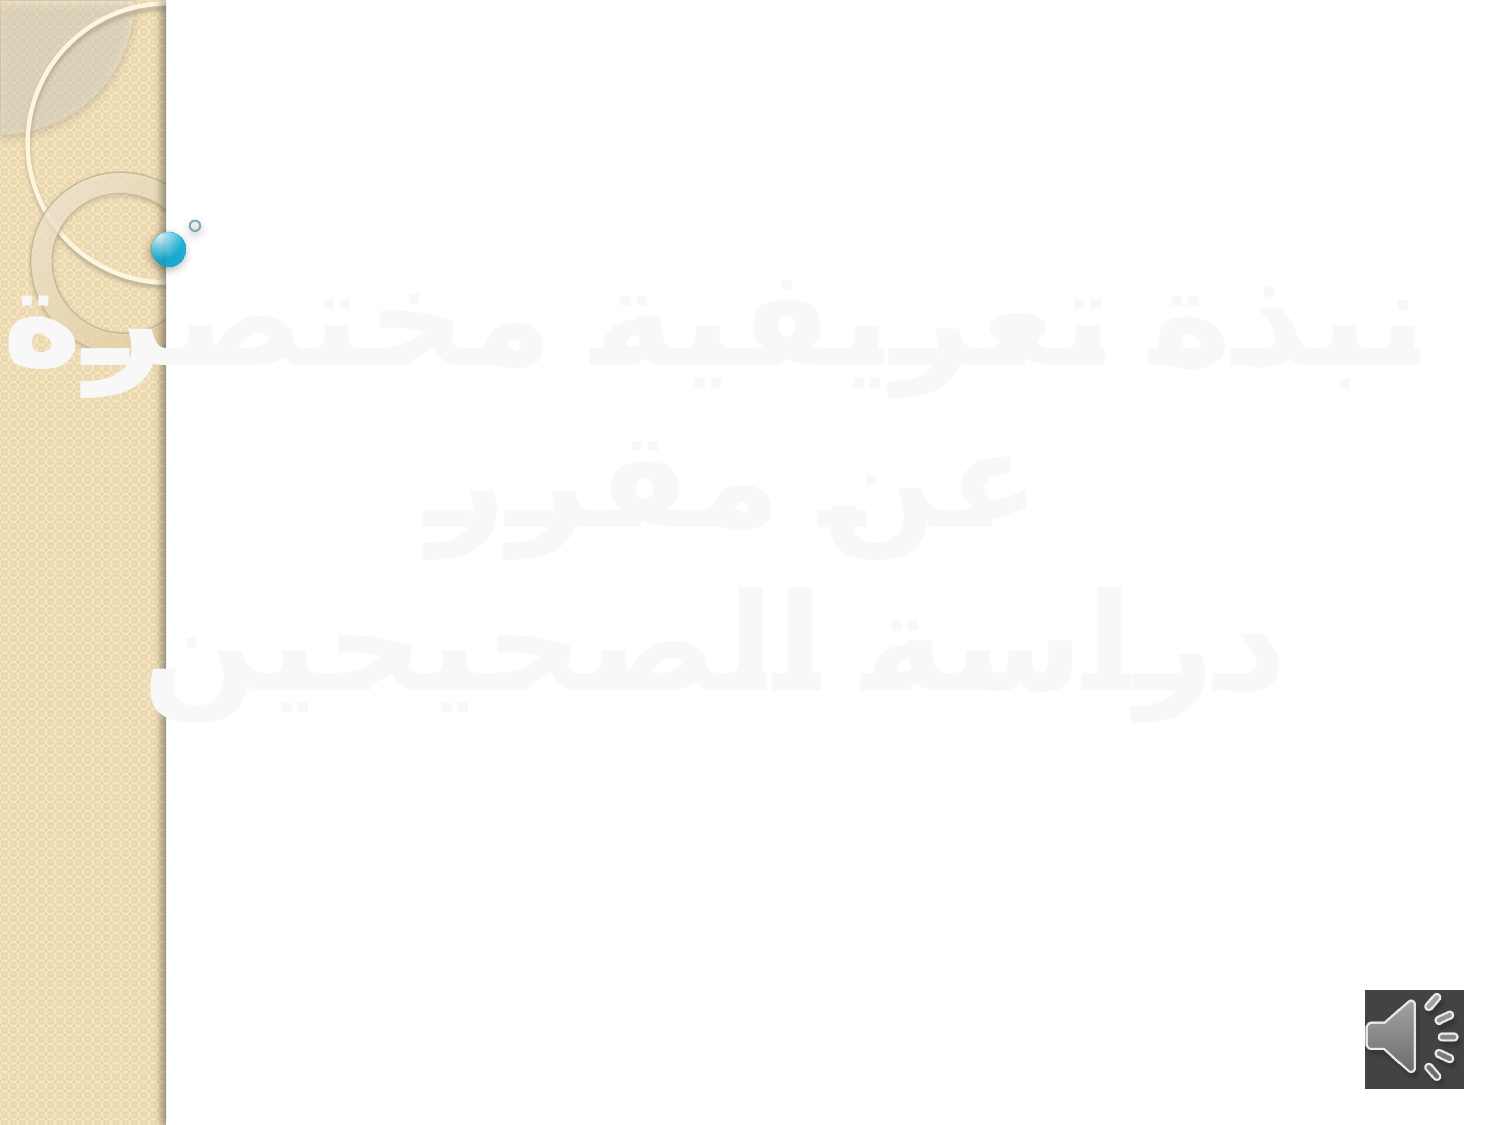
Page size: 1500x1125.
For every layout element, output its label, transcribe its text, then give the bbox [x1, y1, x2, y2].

text_box نبذة تعريفية مختصرة عن مقرر دراسة الصحيحين [0, 222, 1442, 725]
picture [1364, 989, 1465, 1090]
